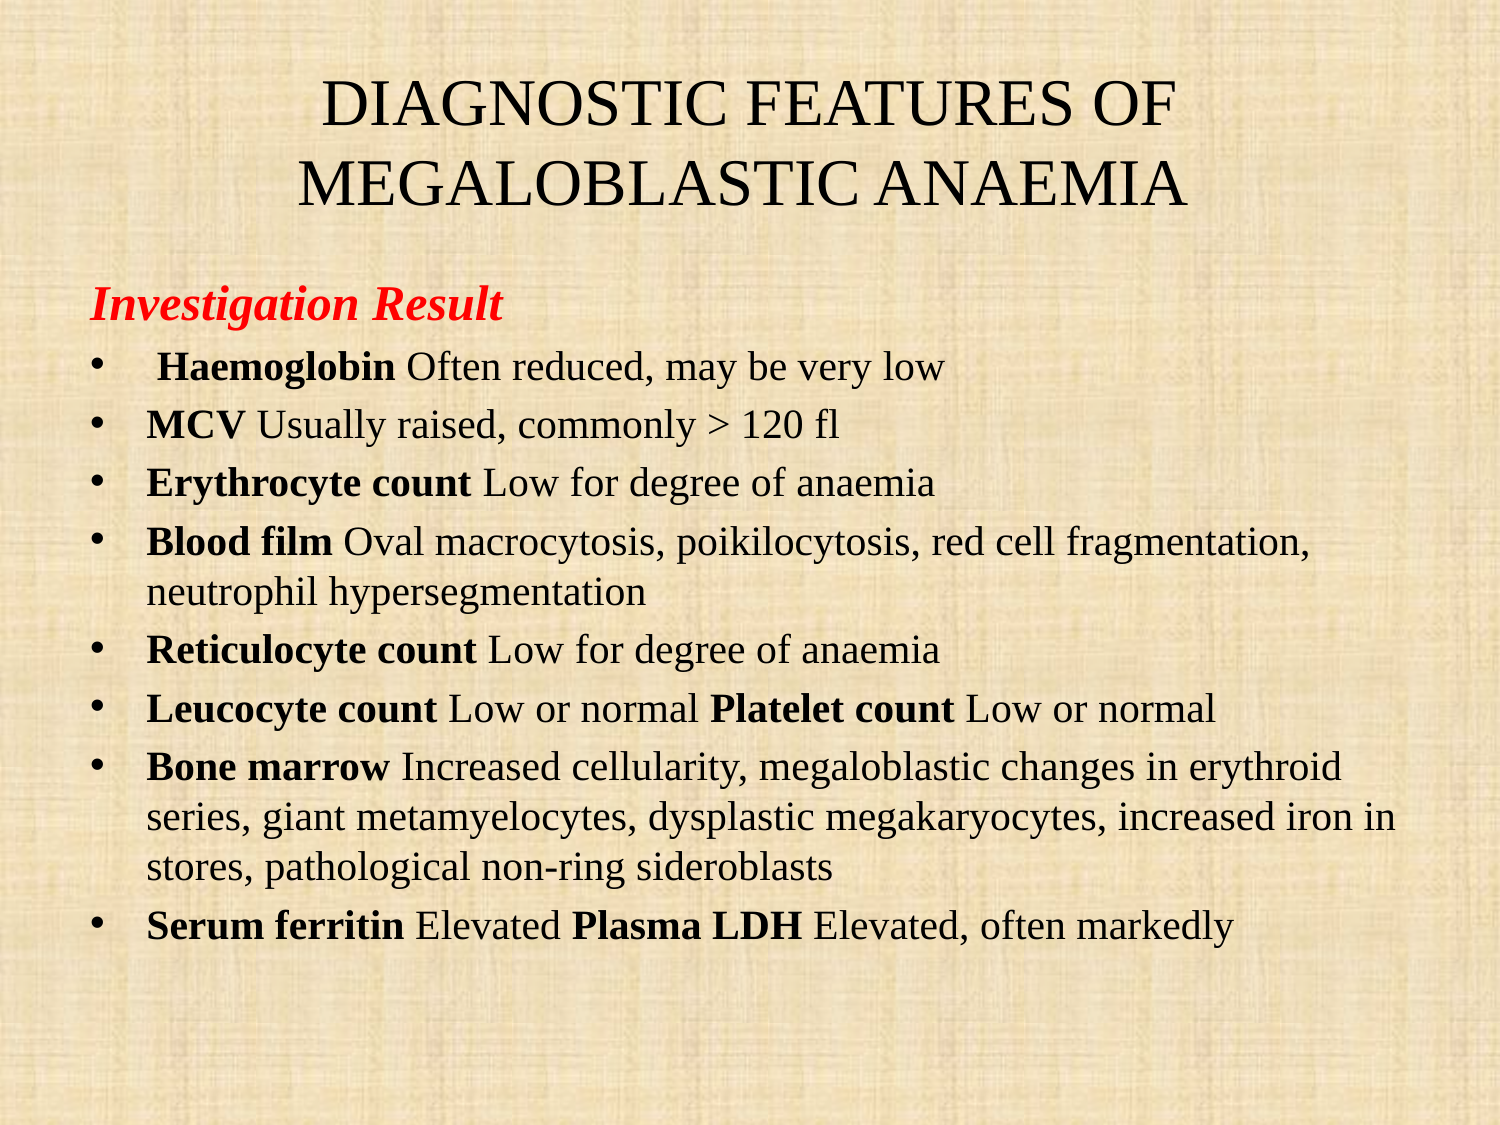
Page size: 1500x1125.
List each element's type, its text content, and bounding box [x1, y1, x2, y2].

list Investigation Result Haemoglobin Often reduced, may be very low MCV Usually raised, commonly > 120 fl Erythrocyte count Low for degree of anaemia Blood film Oval macrocytosis, poikilocytosis, red cell fragmentation, neutrophil hypersegmentation Reticulocyte count Low for degree of anaemia Leucocyte count Low or normal Platelet count Low or normal Bone marrow Increased cellularity, megaloblastic changes in erythroid series, giant metamyelocytes, dysplastic megakaryocytes, increased iron in stores, pathological non-ring sideroblasts Serum ferritin Elevated Plasma LDH Elevated, often markedly [75, 262, 1425, 1005]
title DIAGNOSTIC FEATURES OF MEGALOBLASTIC ANAEMIA [75, 45, 1425, 233]
